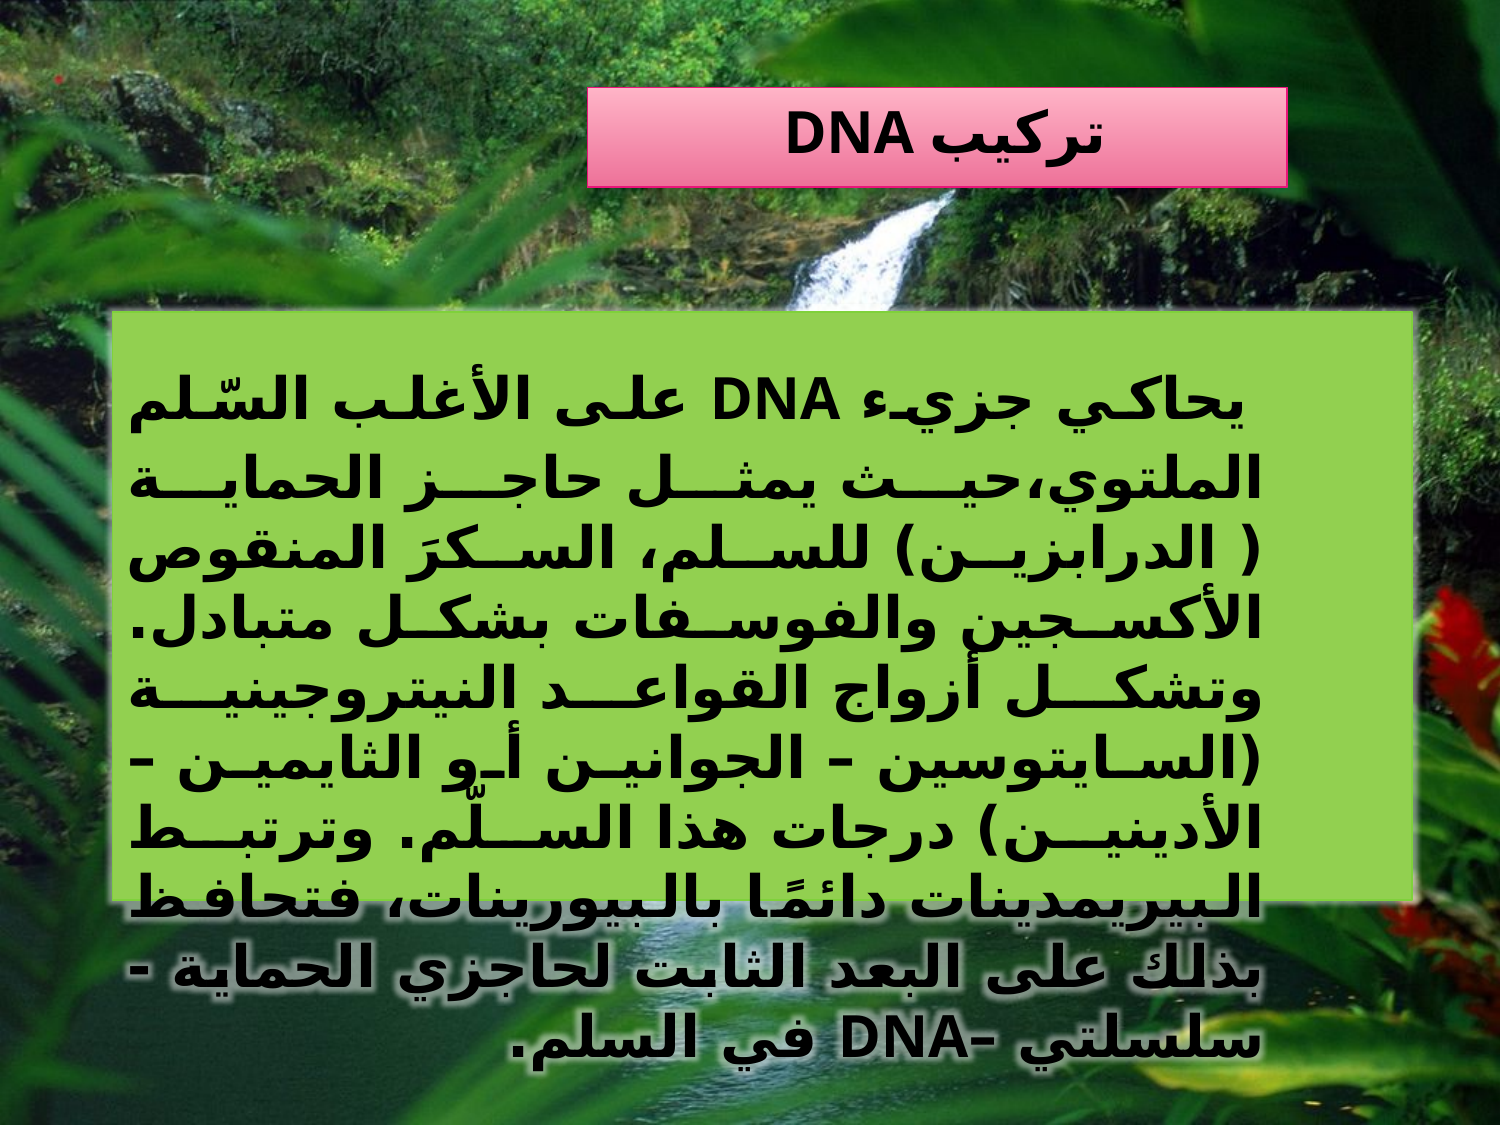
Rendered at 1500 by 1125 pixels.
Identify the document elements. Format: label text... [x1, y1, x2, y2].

picture [0, 0, 1500, 1125]
title تركيب DNA [587, 87, 1288, 188]
text_box يحاكي جزيء DNA على الأغلب السّلم الملتوي،حيث يمثل حاجز الحماية ( الدرابزين) للسلم، السكرَ المنقوص الأكسجين والفوسفات بشكل متبادل. وتشكل أزواج القواعد النيتروجينية (السايتوسين – الجوانين أو الثايمين – الأدينين) درجات هذا السلّم. وترتبط البيريمدينات دائمًا بالبيورينات، فتحافظ بذلك على البعد الثابت لحاجزي الحماية - سلسلتي –DNA في السلم. [112, 311, 1413, 901]
